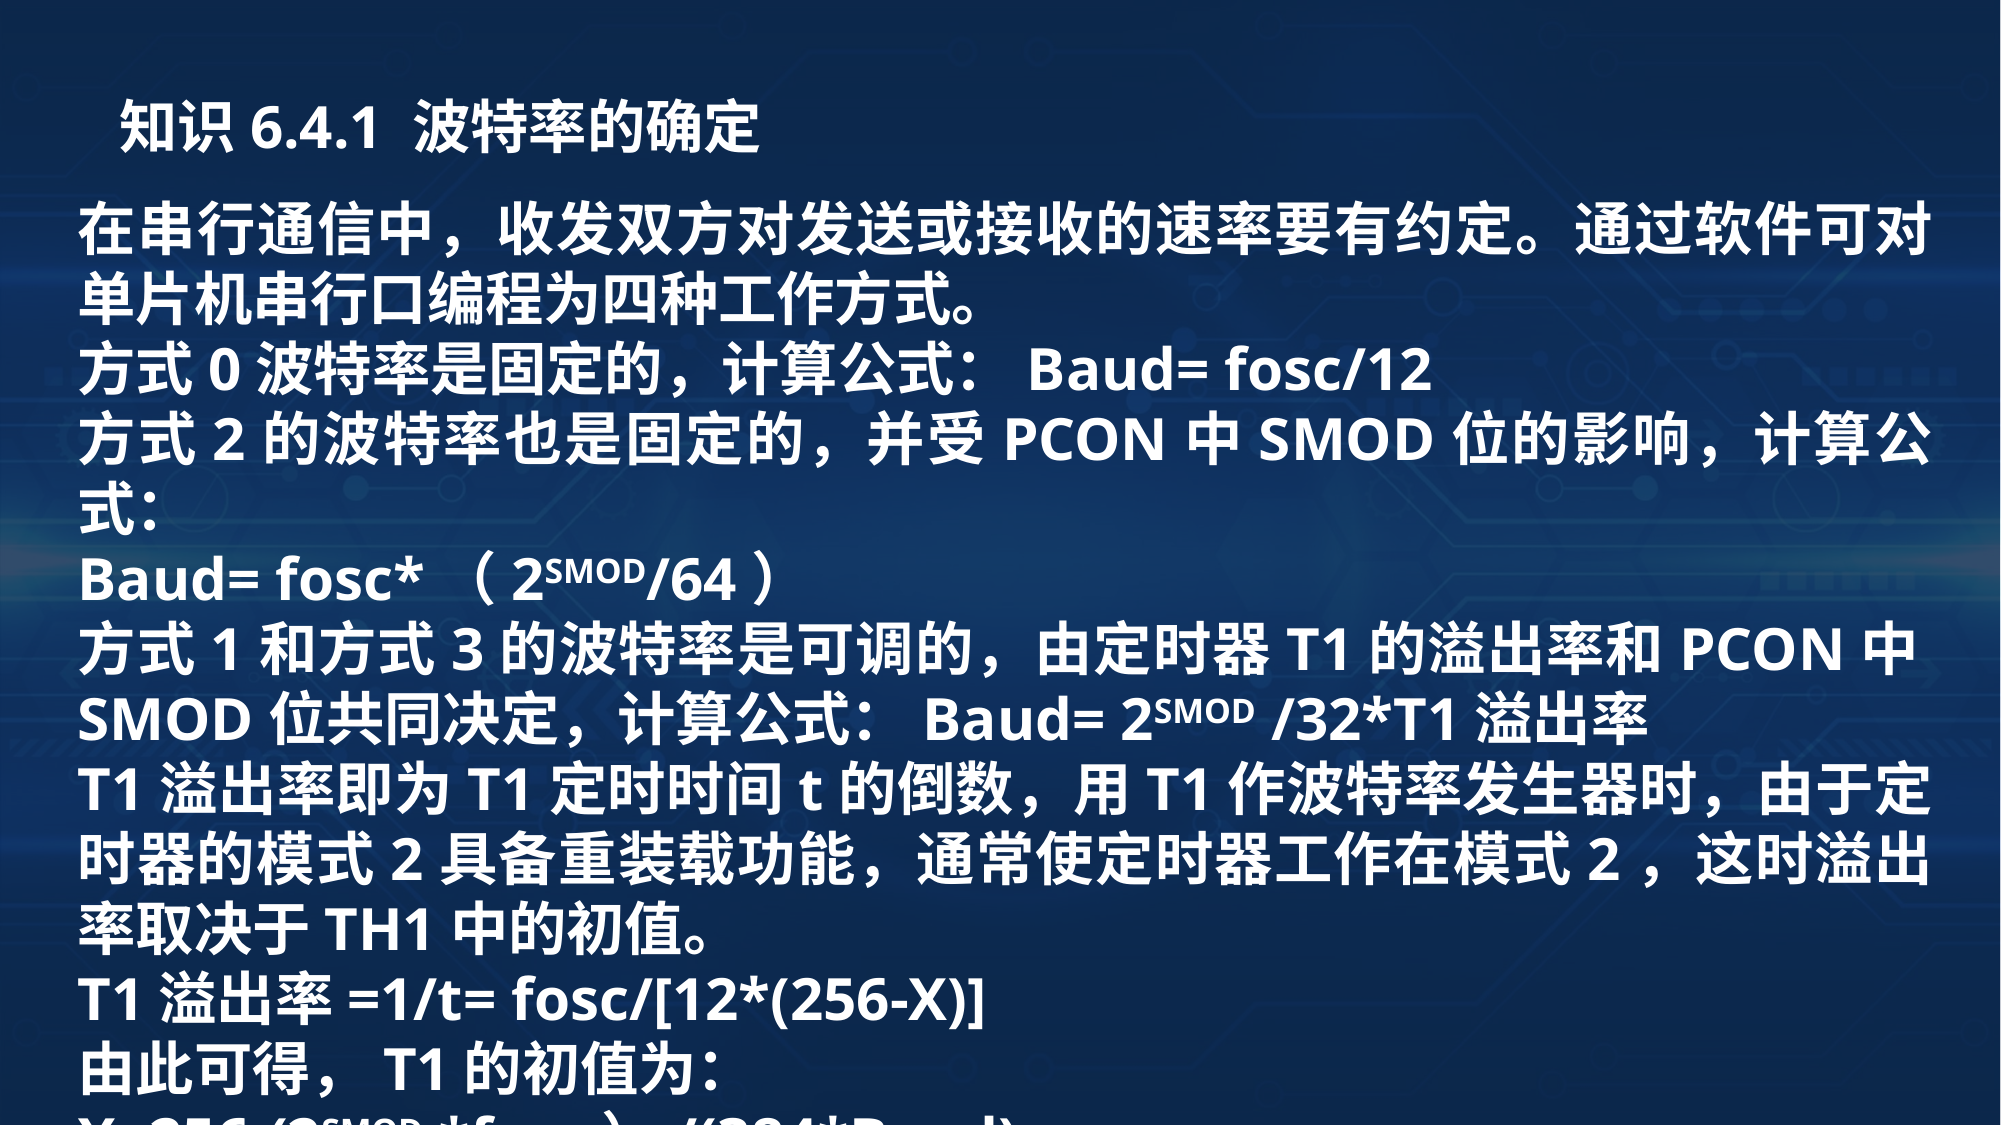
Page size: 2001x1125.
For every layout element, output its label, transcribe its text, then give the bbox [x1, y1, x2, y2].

text_box 知识6.4.1 波特率的确定 [104, 83, 1079, 168]
text_box 在串行通信中，收发双方对发送或接收的速率要有约定。通过软件可对单片机串行口编程为四种工作方式。 方式0波特率是固定的，计算公式：Baud= fosc/12 方式2的波特率也是固定的，并受PCON中SMOD位的影响，计算公式： Baud= fosc*（2SMOD/64） 方式1和方式3的波特率是可调的，由定时器T1的溢出率和PCON中SMOD位共同决定，计算公式：Baud= 2SMOD /32*T1溢出率 T1溢出率即为T1定时时间t的倒数，用T1作波特率发生器时，由于定时器的模式2具备重装载功能，通常使定时器工作在模式2，这时溢出率取决于TH1中的初值。 T1溢出率=1/t= fosc/[12*(256-X)] 由此可得，T1的初值为： X=256-(2SMOD *fosc）/(384*Baud) [63, 185, 1948, 1125]
